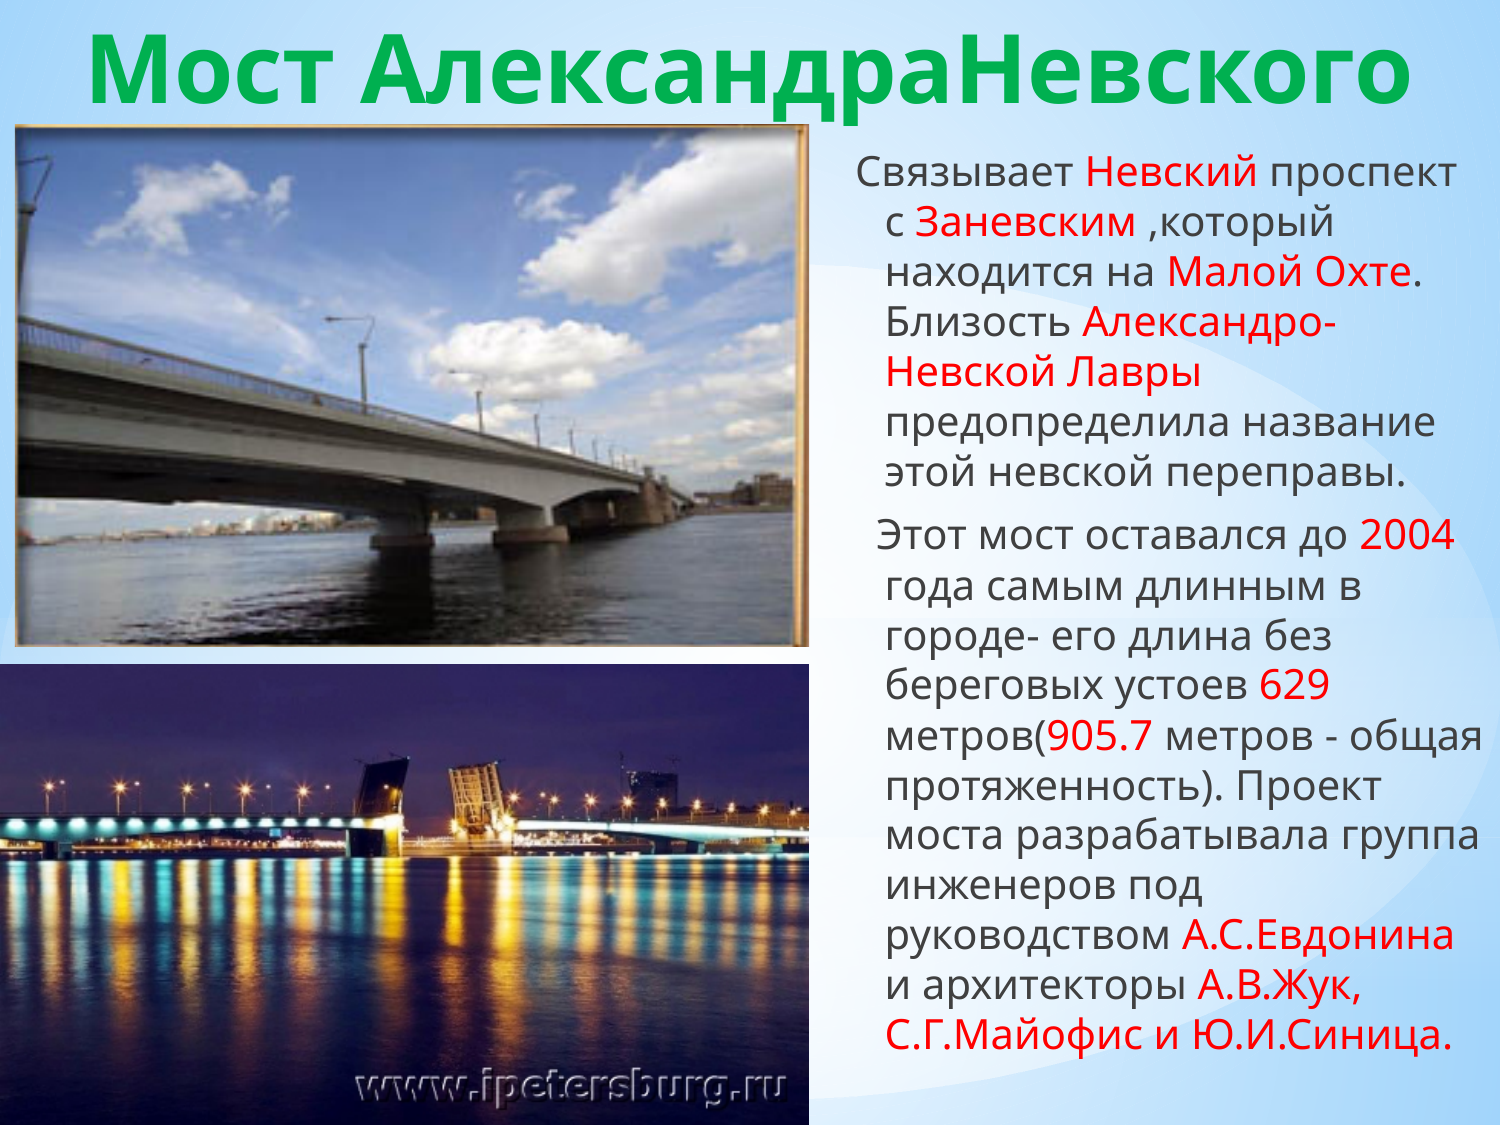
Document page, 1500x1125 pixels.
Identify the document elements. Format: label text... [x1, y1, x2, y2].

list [14, 124, 810, 647]
picture [0, 664, 810, 1125]
title Мост АлександраНевского [64, 0, 1459, 138]
list Связывает Невский проспект с Заневским ,который находится на Малой Охте. Близость Александро-Невской Лавры предопределила название этой невской переправы. Этот мост оставался до 2004 года самым длинным в городе- его длина без береговых устоев 629 метров(905.7 метров - общая протяженность). Проект моста разрабатывала группа инженеров под руководством А.С.Евдонина и архитекторы А.В.Жук, С.Г.Майофис и Ю.И.Синица. [832, 137, 1500, 1106]
